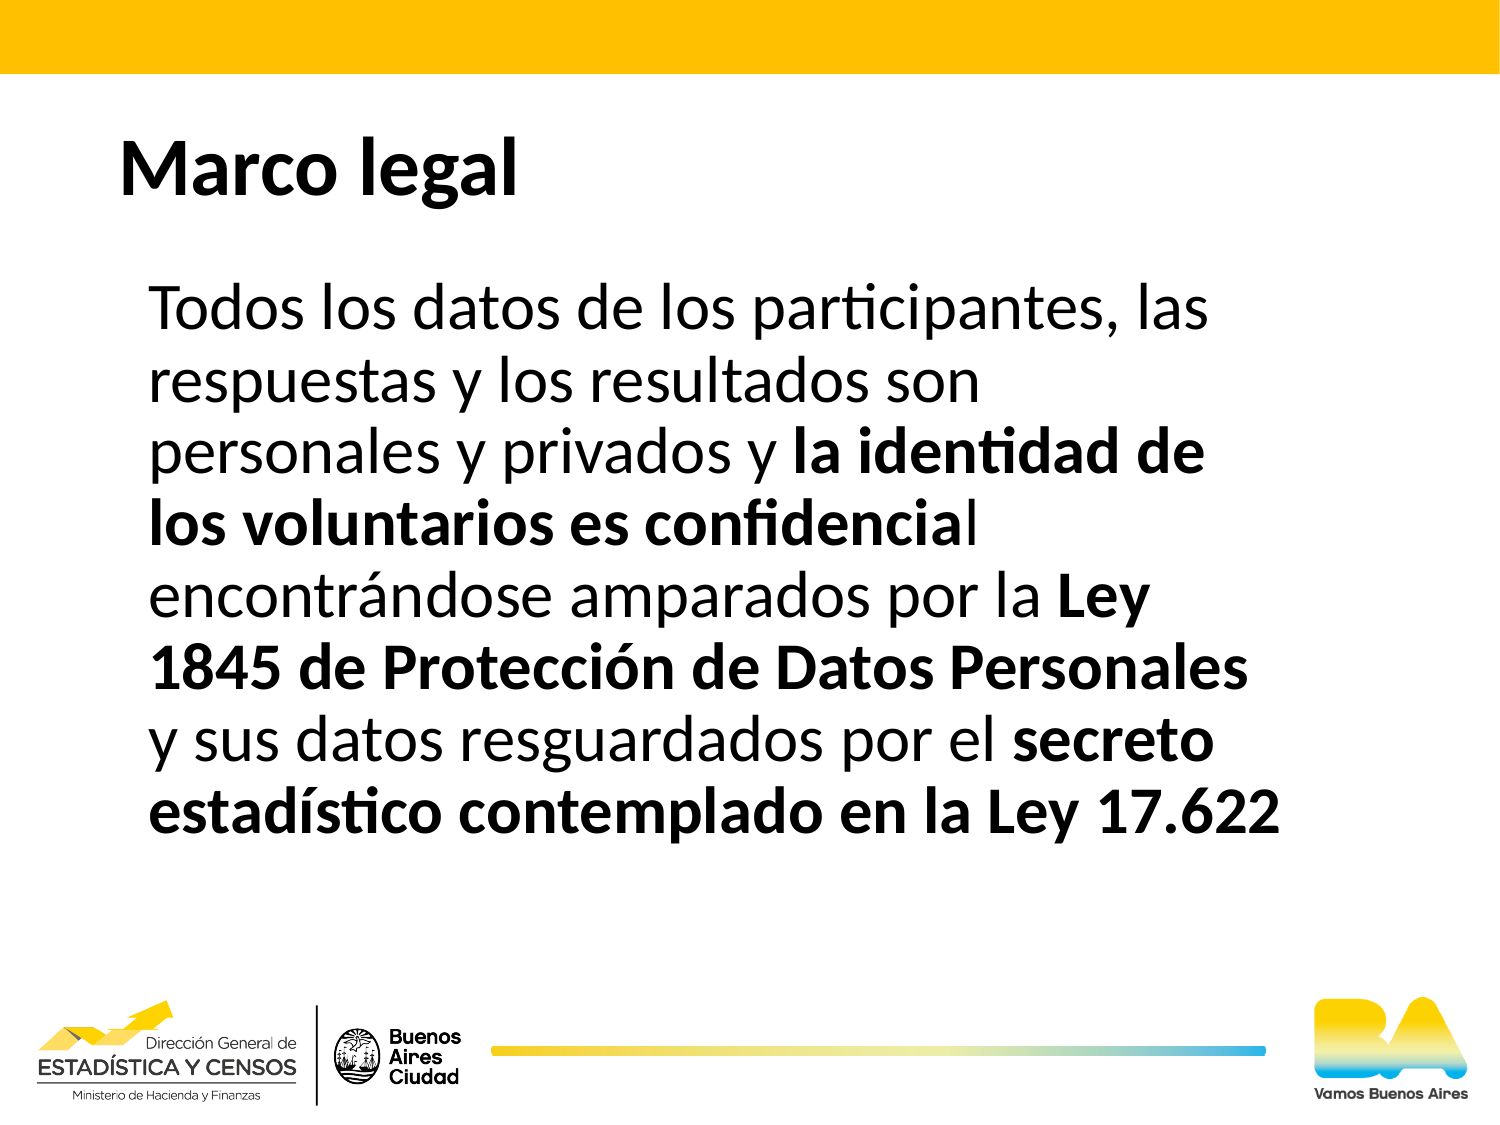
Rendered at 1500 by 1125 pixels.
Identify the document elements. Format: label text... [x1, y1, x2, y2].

title Marco legal [103, 75, 1397, 278]
text_box [0, 0, 1500, 75]
picture [1314, 997, 1468, 1099]
picture [25, 988, 488, 1112]
picture [491, 1046, 1266, 1056]
text_box Todos los datos de los participantes, las respuestas y los resultados son personales y privados y la identidad de los voluntarios es confidencial encontrándose amparados por la Ley 1845 de Protección de Datos Personales y sus datos resguardados por el secreto estadístico contemplado en la Ley 17.622 [133, 278, 1301, 856]
